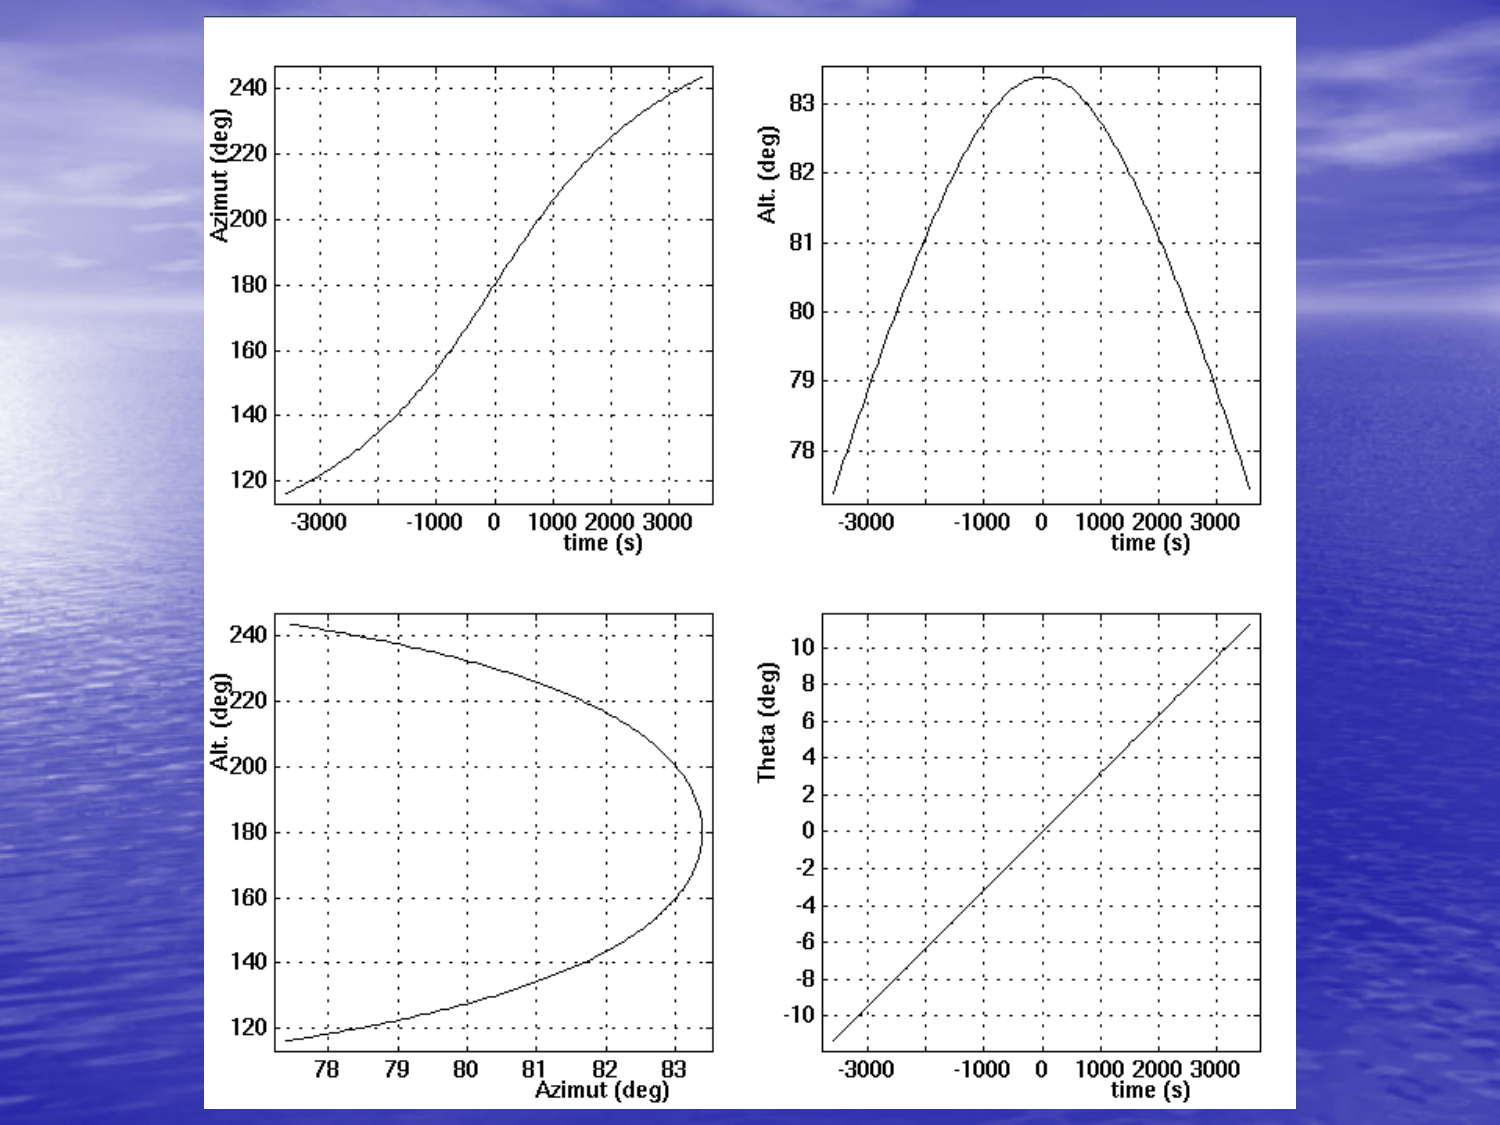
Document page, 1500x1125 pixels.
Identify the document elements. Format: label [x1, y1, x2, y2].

picture [204, 16, 1296, 1109]
